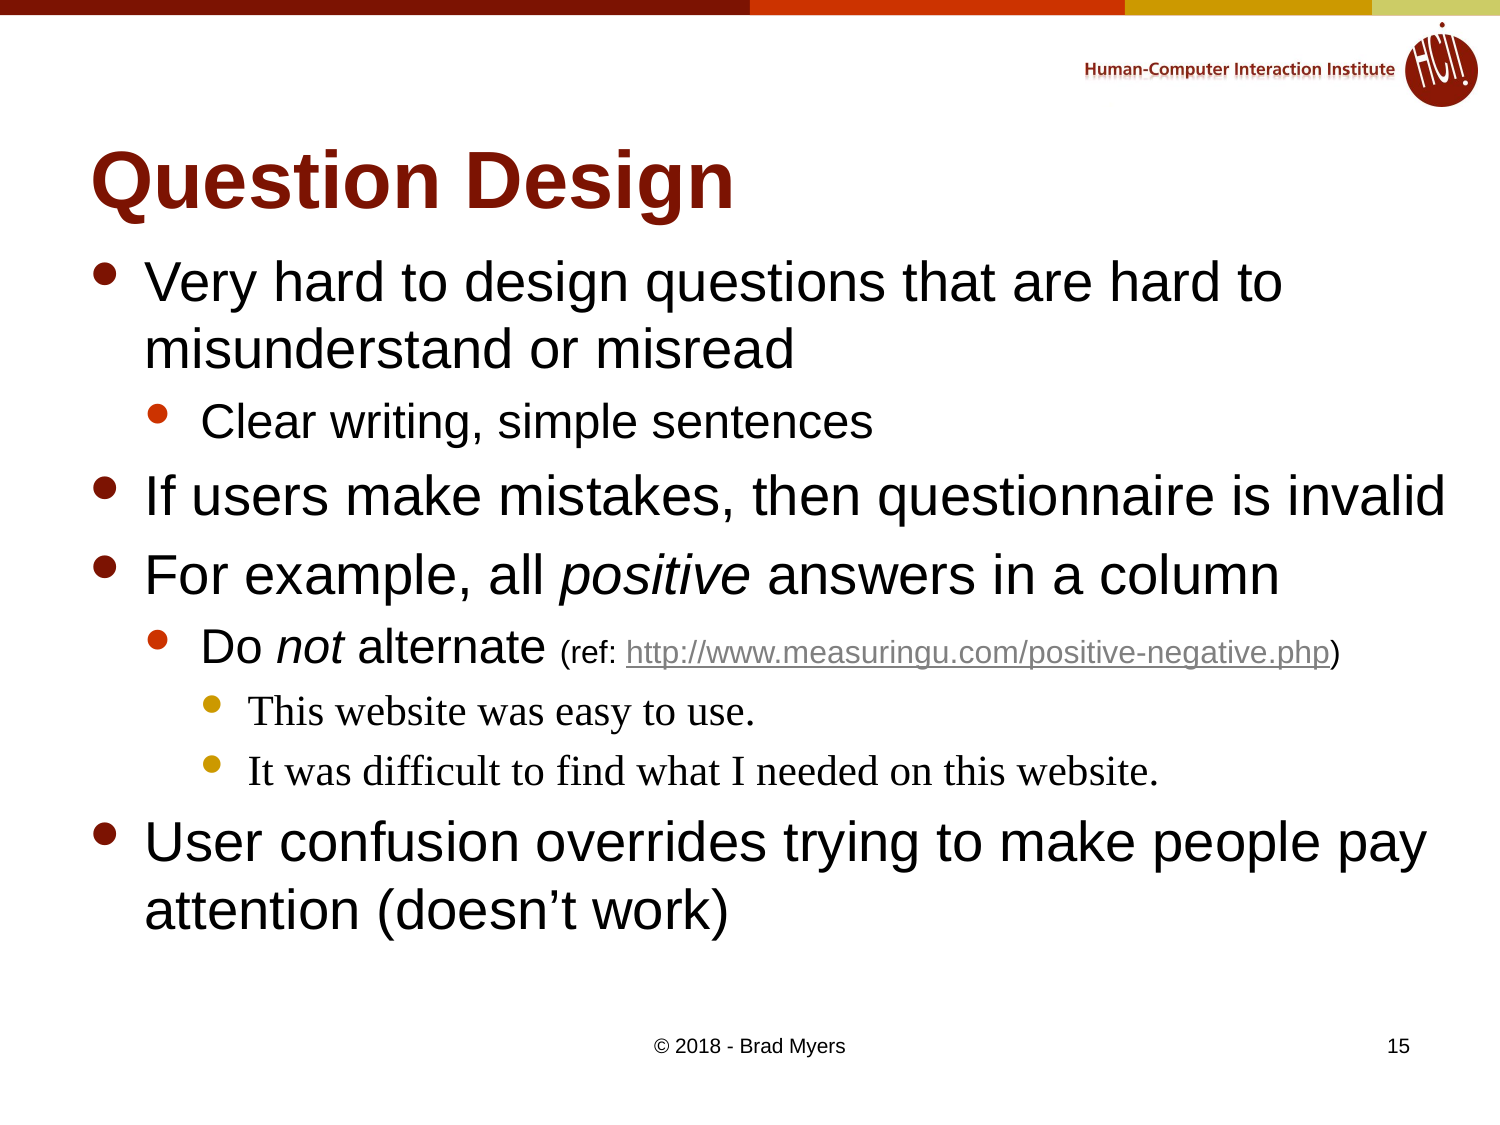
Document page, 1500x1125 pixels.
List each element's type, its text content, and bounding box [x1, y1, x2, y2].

footer © 2018 - Brad Myers [512, 1024, 988, 1101]
title Question Design [74, 19, 1313, 233]
list Very hard to design questions that are hard to misunderstand or misread Clear writing, simple sentences If users make mistakes, then questionnaire is invalid For example, all positive answers in a column Do not alternate (ref: http://www.measuringu.com/positive-negative.php) This website was easy to use. It was difficult to find what I needed on this website. User confusion overrides trying to make people pay attention (doesn’t work) [74, 237, 1463, 1006]
slide_number 15 [1074, 1024, 1426, 1101]
picture [1313, 22, 1478, 107]
